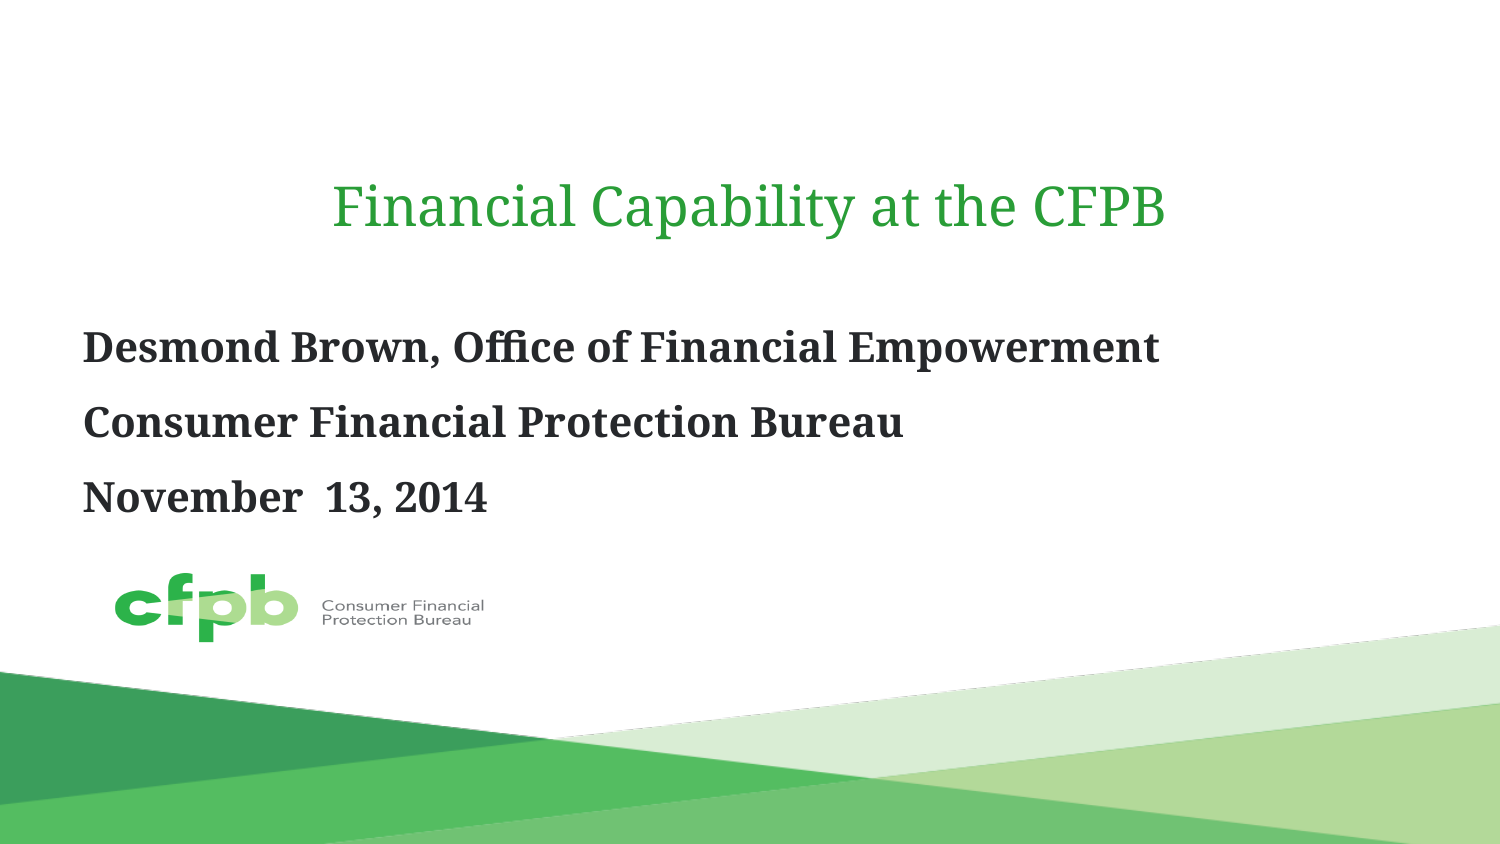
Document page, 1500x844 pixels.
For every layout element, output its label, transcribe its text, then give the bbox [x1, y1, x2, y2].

title Financial Capability at the CFPB [91, 159, 1410, 302]
picture [70, 560, 527, 675]
list Desmond Brown, Office of Financial Empowerment Consumer Financial Protection Bureau November 13, 2014 [67, 313, 1410, 560]
